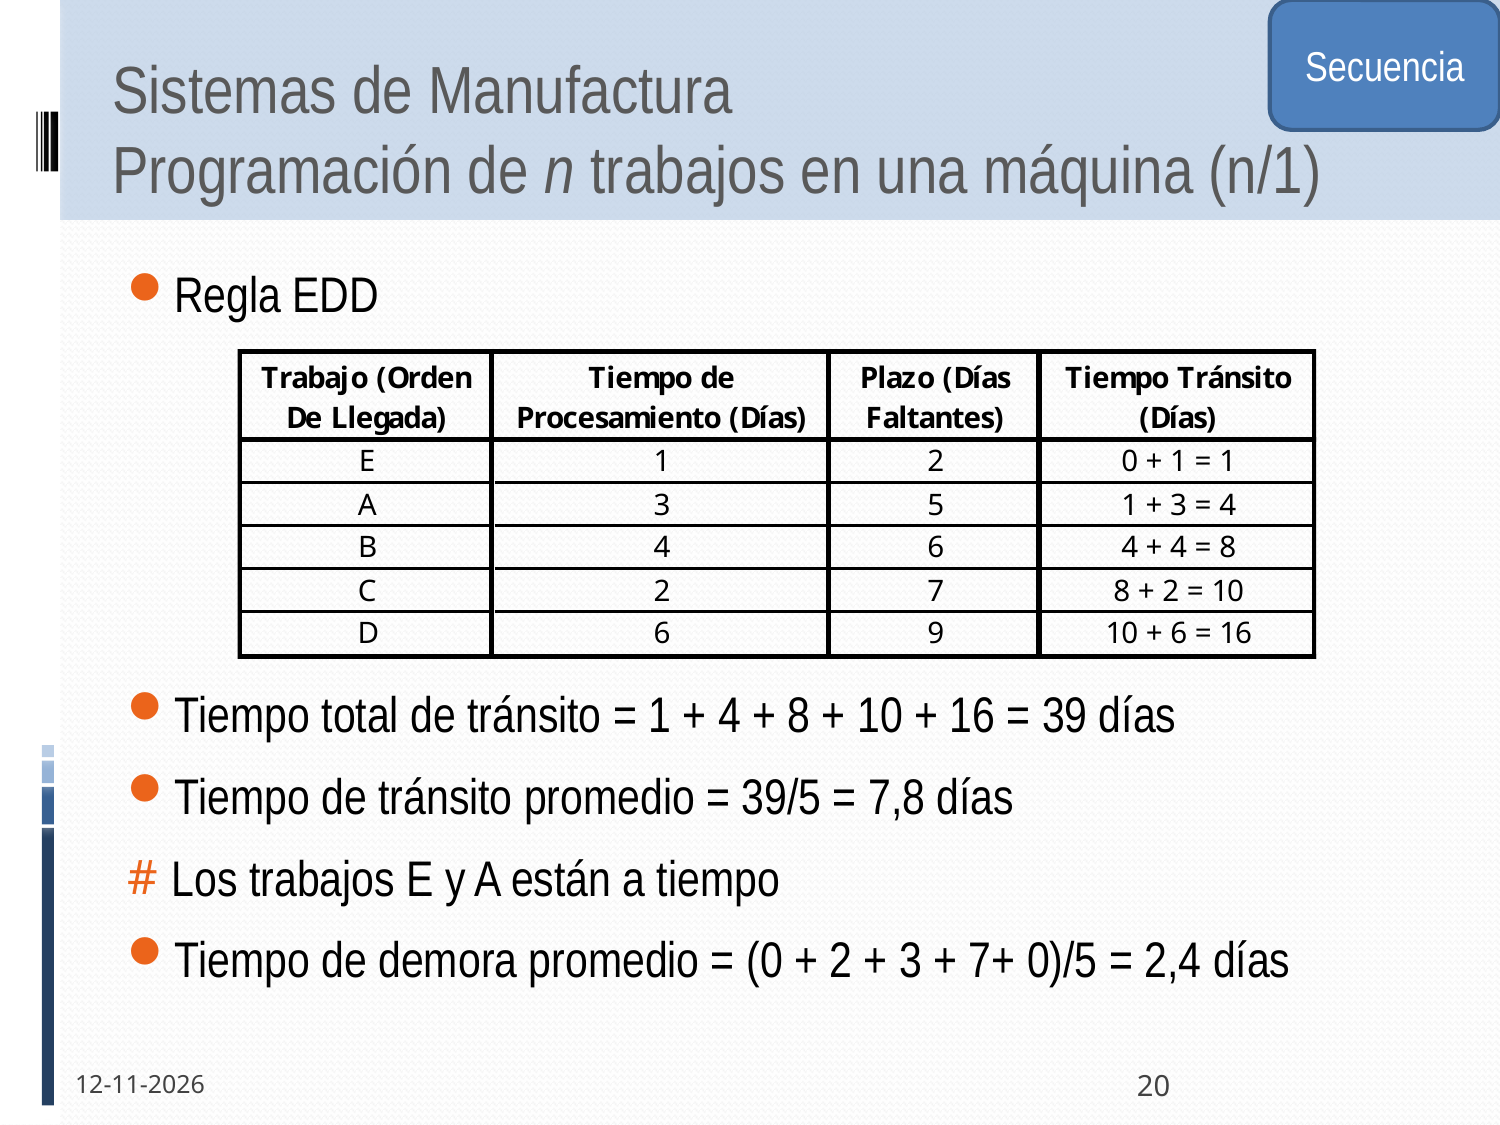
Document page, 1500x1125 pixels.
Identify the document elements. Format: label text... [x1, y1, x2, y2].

slide_number 20 [1045, 1046, 1171, 1107]
text_box Secuencia [1267, 0, 1500, 132]
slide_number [75, 1042, 243, 1103]
picture [237, 349, 1317, 659]
list Regla EDD Tiempo total de tránsito = 1 + 4 + 8 + 10 + 16 = 39 días Tiempo de tránsito promedio = 39/5 = 7,8 días Los trabajos E y A están a tiempo Tiempo de demora promedio = (0 + 2 + 3 + 7+ 0)/5 = 2,4 días [111, 255, 1436, 1038]
title Sistemas de Manufactura Programación de n trabajos en una máquina (n/1) [111, 18, 1436, 207]
title Programación de un conjunto de trabajos en el mismo número de máquinas [230, 350, 1323, 670]
